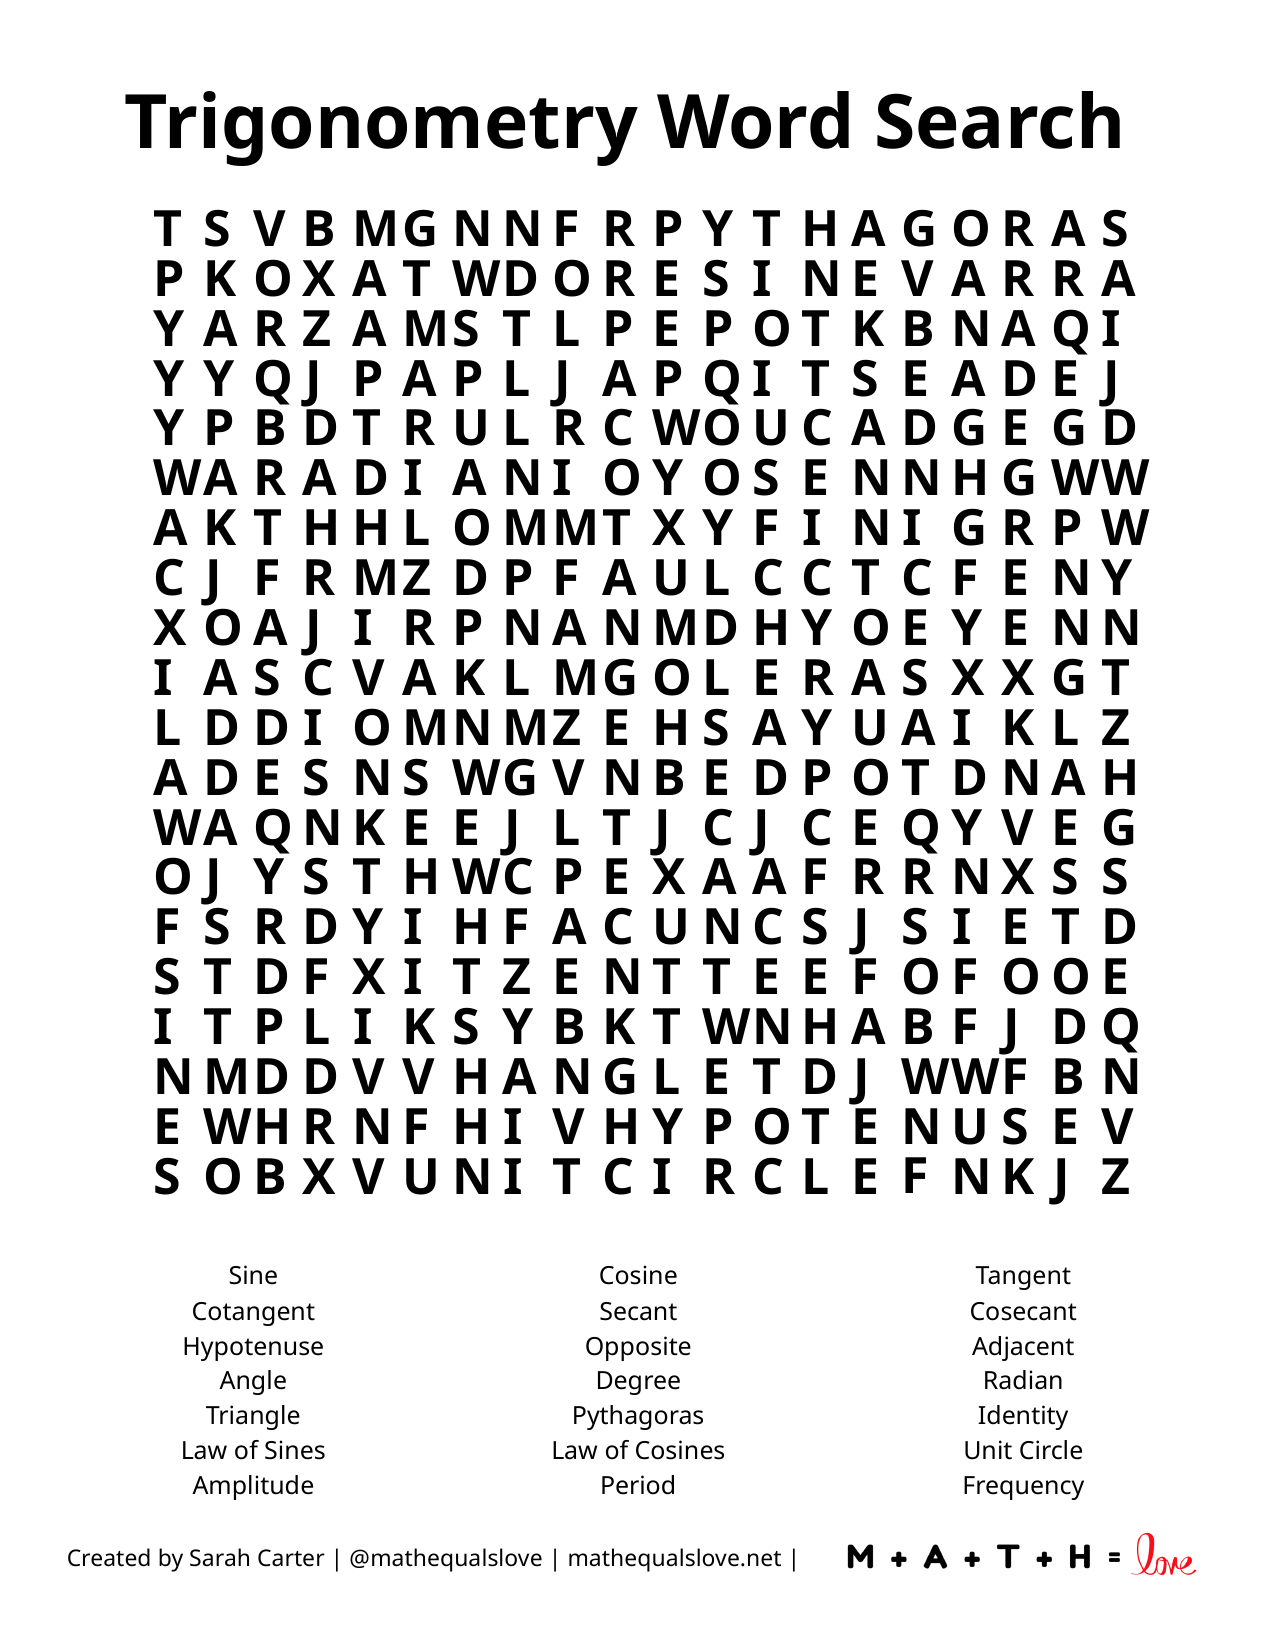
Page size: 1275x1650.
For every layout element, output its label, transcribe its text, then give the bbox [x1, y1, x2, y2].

table_cell Law of Cosines [446, 1433, 831, 1468]
table_cell Unit Circle [831, 1433, 1216, 1468]
table_header Cosine [446, 1258, 831, 1293]
table_cell Adjacent [831, 1328, 1216, 1363]
table_cell Opposite [446, 1328, 831, 1363]
table_cell Identity [831, 1398, 1216, 1433]
table_cell Cotangent [61, 1293, 446, 1328]
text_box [138, 201, 1137, 1200]
picture [839, 1530, 1202, 1581]
text_box Trigonometry Word Search [108, 65, 1162, 171]
table_cell Law of Sines [61, 1433, 446, 1468]
text_box Created by Sarah Carter | @mathequalslove | mathequalslove.net | [60, 1537, 1086, 1593]
table_cell Frequency [831, 1468, 1216, 1503]
table_header Sine [61, 1258, 446, 1293]
table_cell Secant [446, 1293, 831, 1328]
table_cell Triangle [61, 1398, 446, 1433]
table_cell Pythagoras [446, 1398, 831, 1433]
table_cell Hypotenuse [61, 1328, 446, 1363]
table_cell Degree [446, 1363, 831, 1398]
table_header Tangent [831, 1258, 1216, 1293]
table_cell Radian [831, 1363, 1216, 1398]
table_cell Angle [61, 1363, 446, 1398]
table_cell Amplitude [61, 1468, 446, 1503]
table_cell Cosecant [831, 1293, 1216, 1328]
table_cell Period [446, 1468, 831, 1503]
